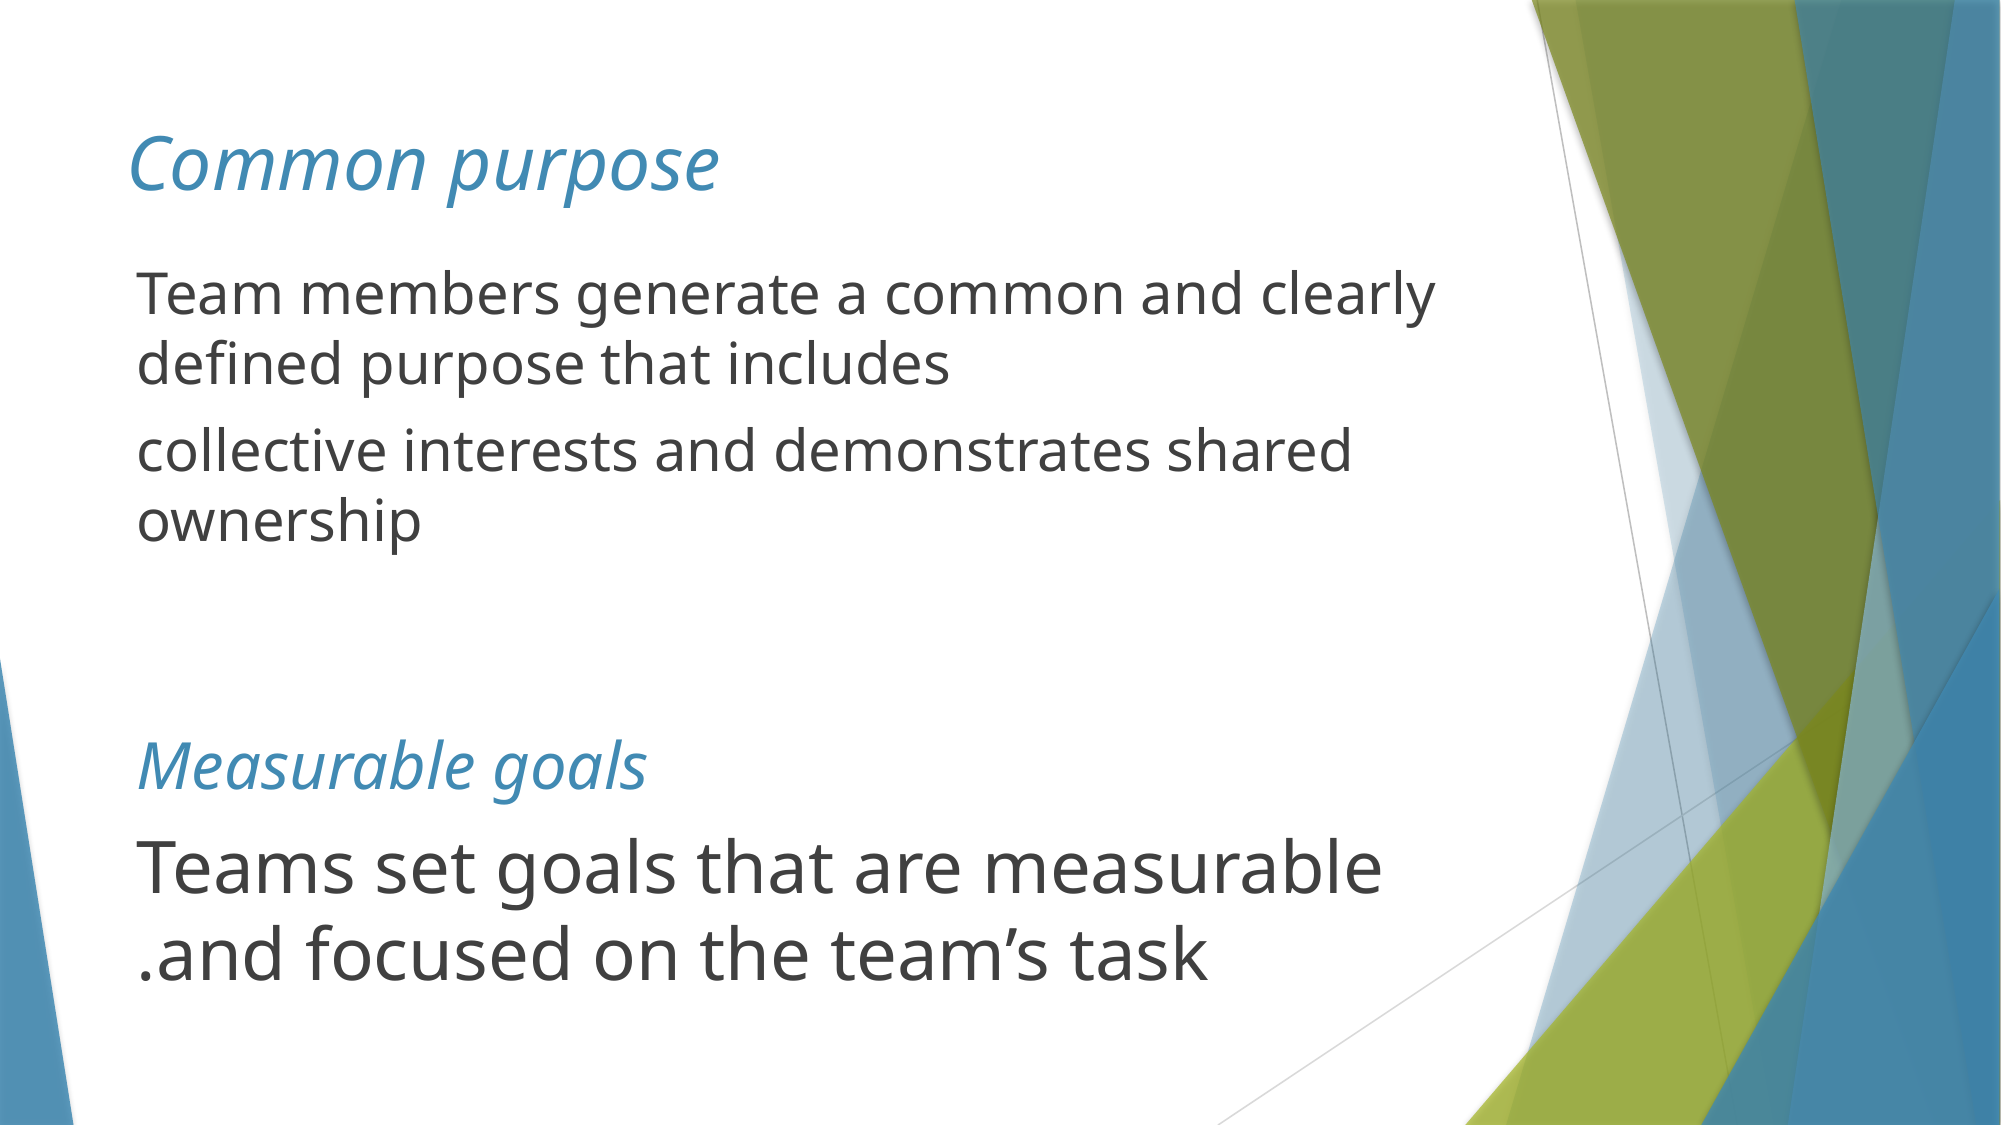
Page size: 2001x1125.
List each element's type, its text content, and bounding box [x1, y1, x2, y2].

list Team members generate a common and clearly defined purpose that includes collective interests and demonstrates shared ownership Measurable goals Teams set goals that are measurable and focused on the team’s task. [121, 249, 1533, 1003]
title Common purpose [111, 108, 1522, 325]
